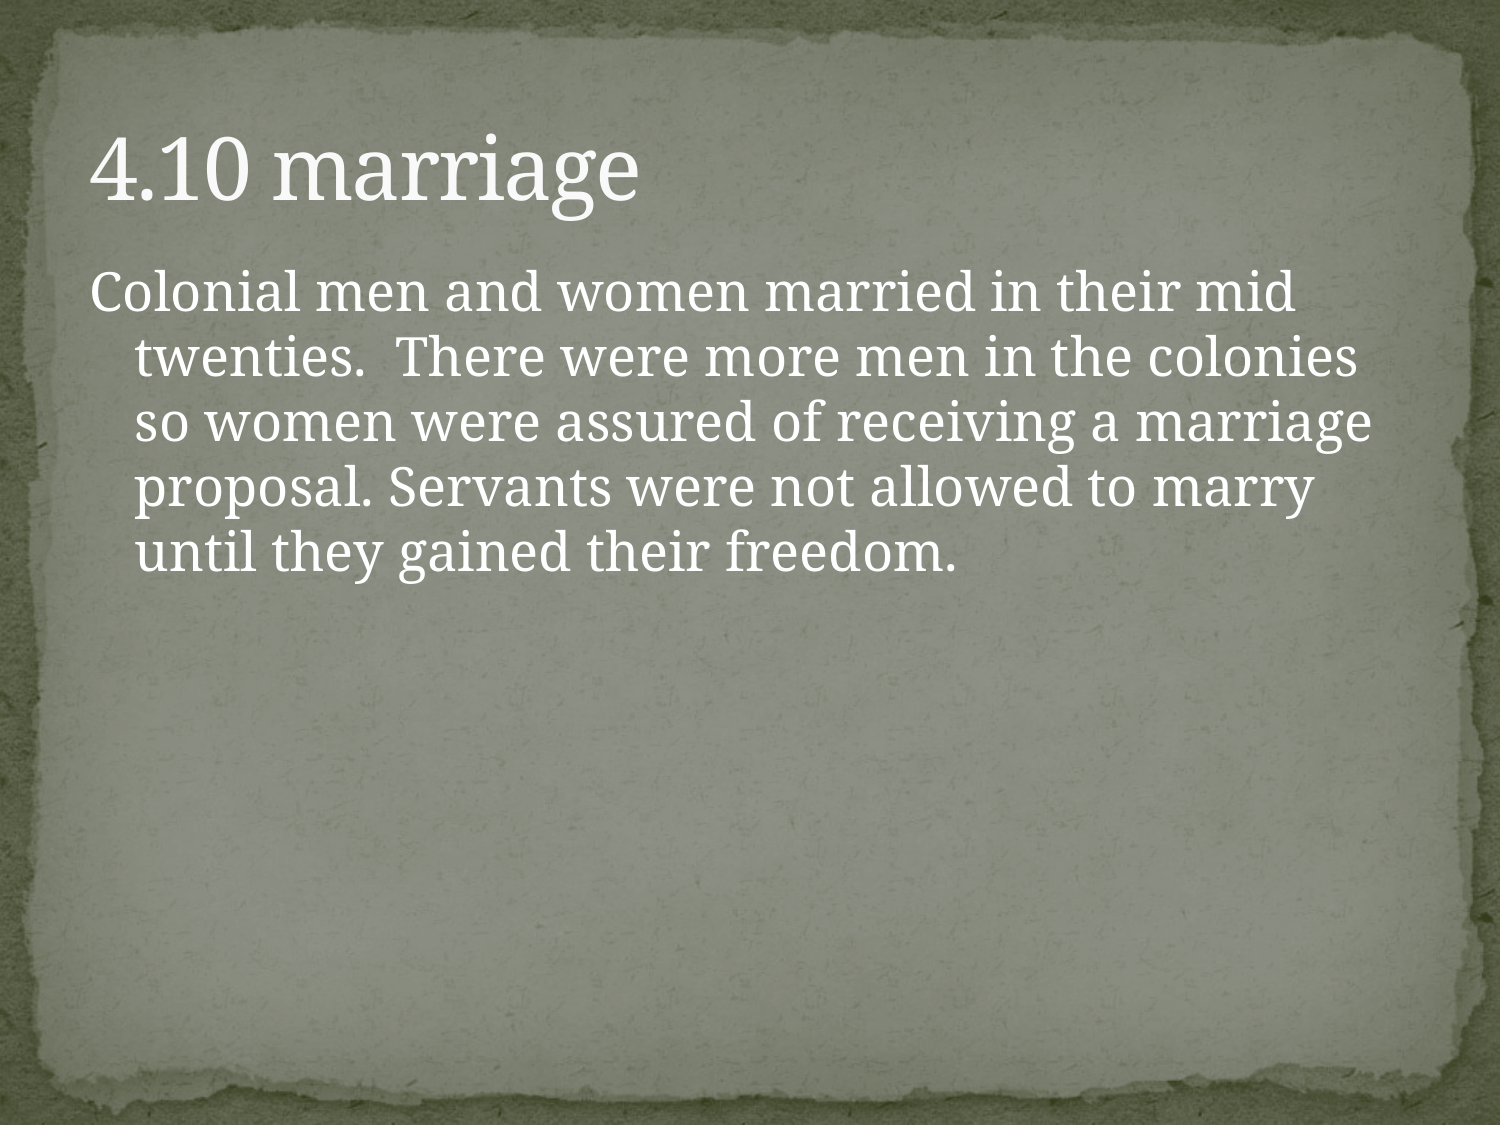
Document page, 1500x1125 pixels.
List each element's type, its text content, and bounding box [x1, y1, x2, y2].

title 4.10 marriage [74, 24, 1425, 225]
list Colonial men and women married in their mid twenties. There were more men in the colonies so women were assured of receiving a marriage proposal. Servants were not allowed to marry until they gained their freedom. [75, 249, 1425, 1000]
